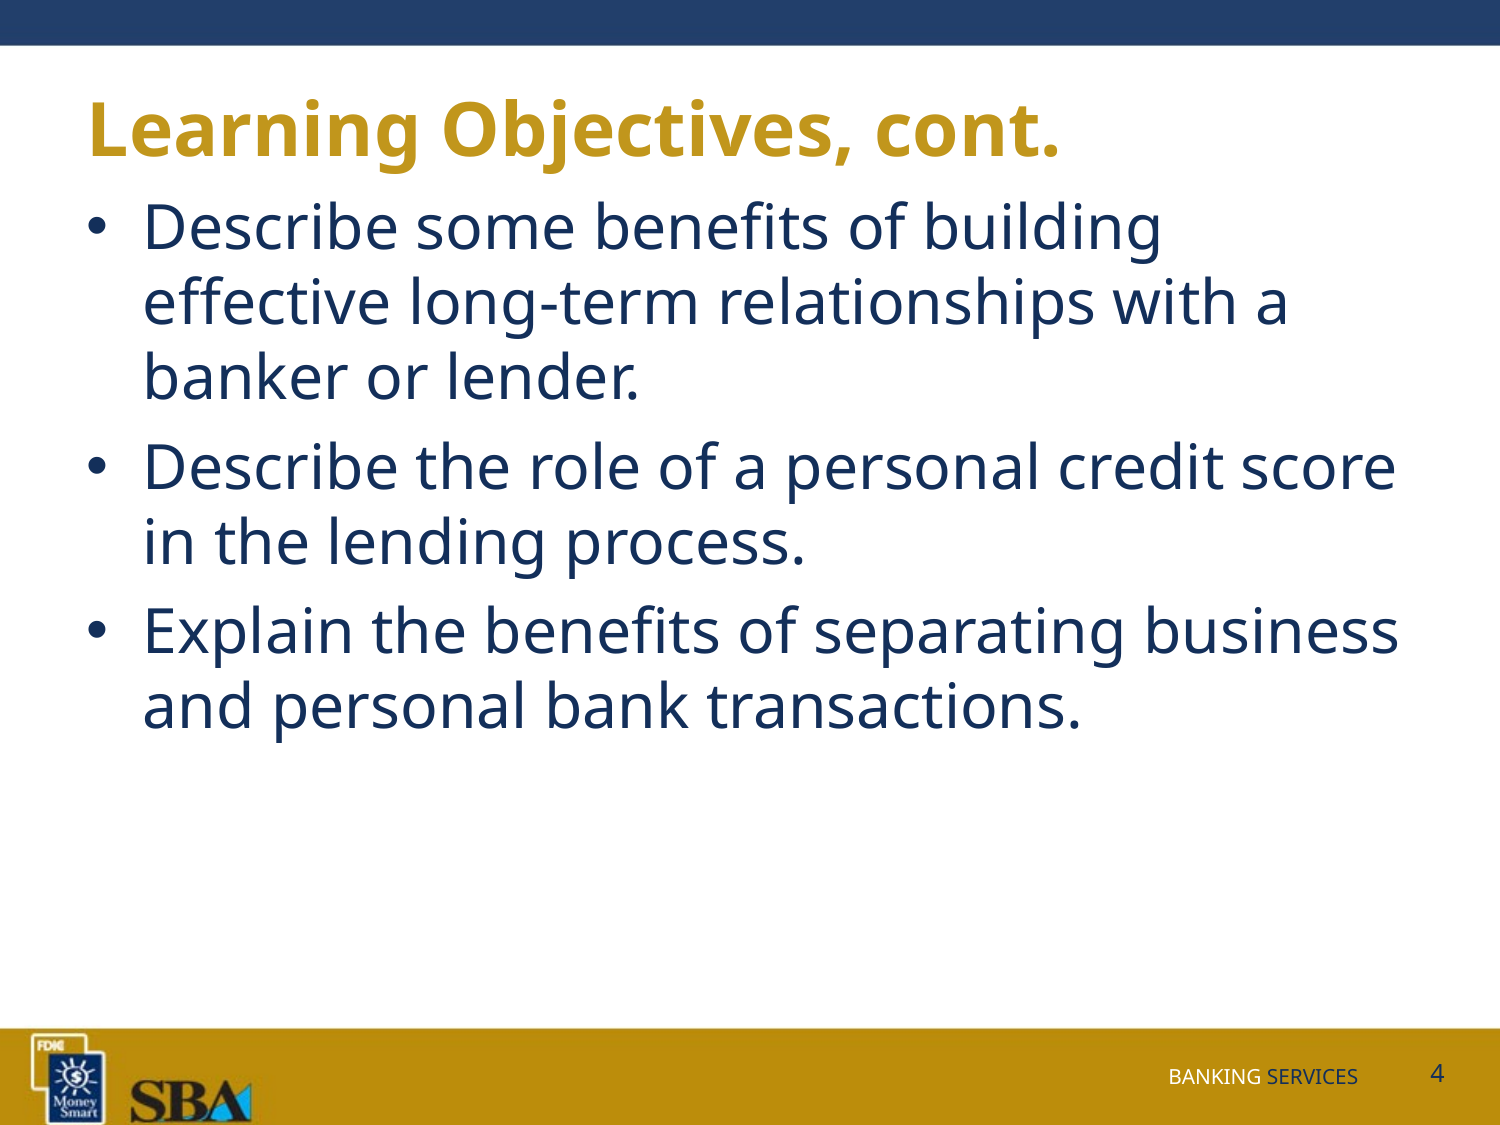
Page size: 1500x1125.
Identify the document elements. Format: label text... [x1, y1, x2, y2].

list Describe some benefits of building effective long-term relationships with a banker or lender. Describe the role of a personal credit score in the lending process. Explain the benefits of separating business and personal bank transactions. [86, 186, 1426, 1026]
picture [0, 0, 1500, 1125]
title Learning Objectives, cont. [86, 80, 1438, 182]
